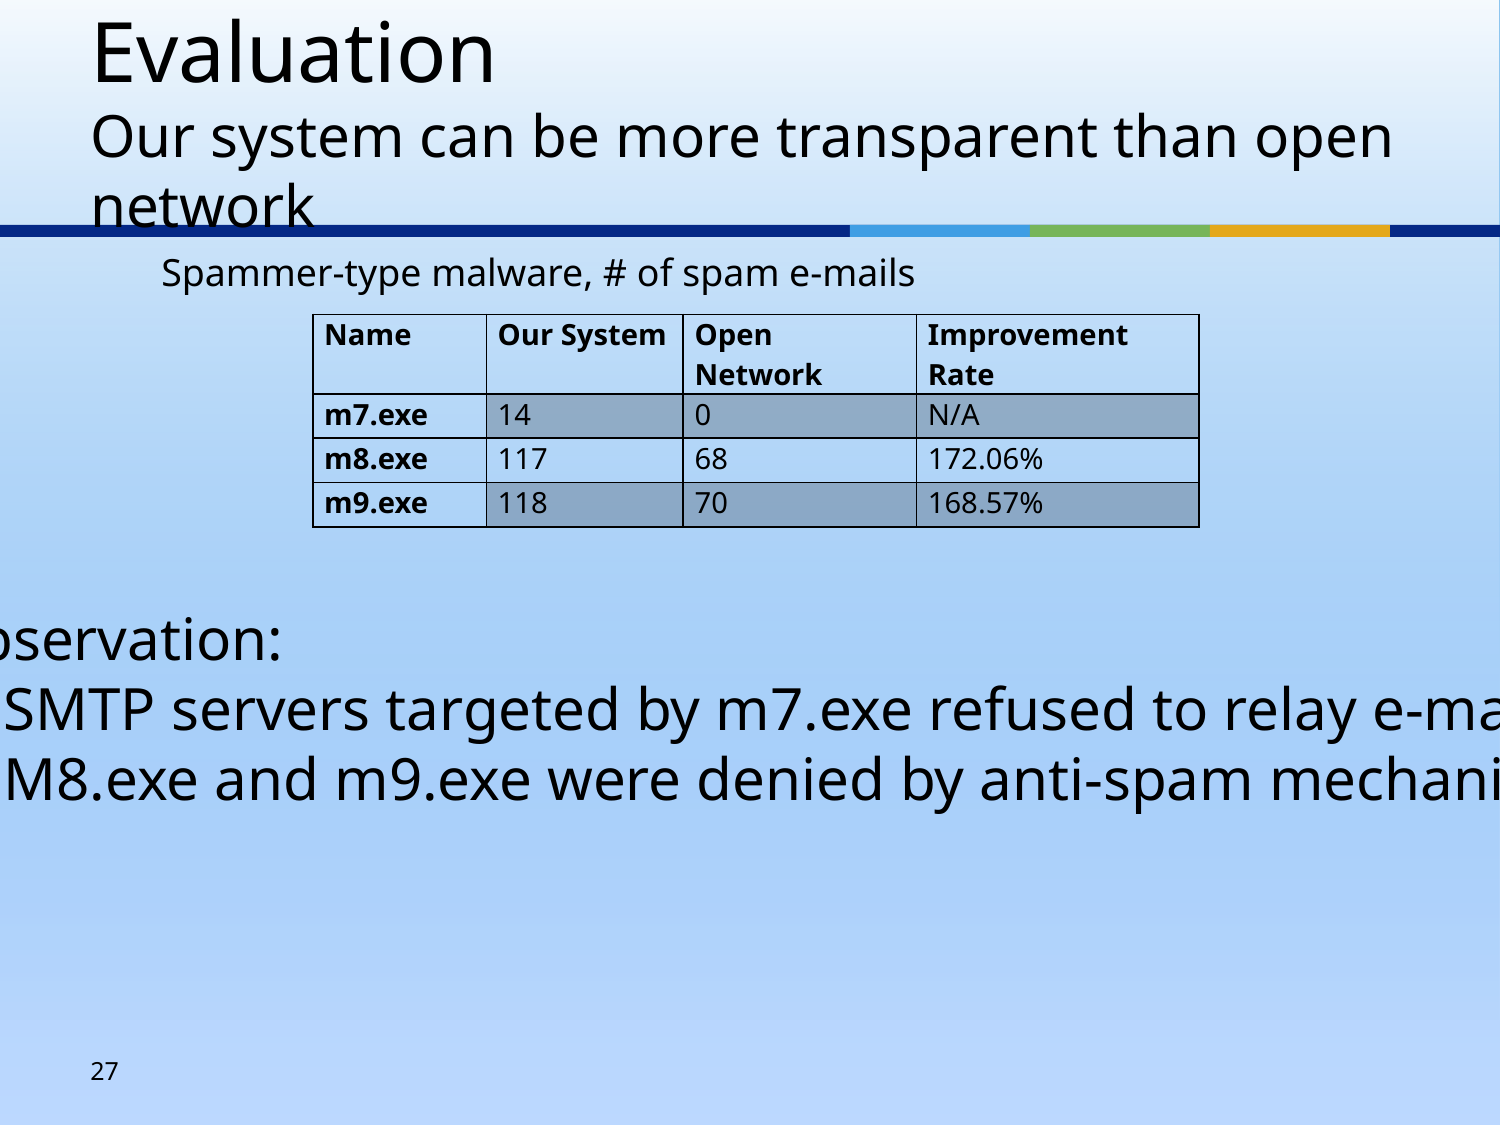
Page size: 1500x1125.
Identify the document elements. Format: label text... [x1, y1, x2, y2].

table_cell 172.06% [917, 439, 1198, 482]
table_cell 117 [487, 439, 682, 482]
table_header Open Network [684, 315, 916, 393]
table_cell m8.exe [314, 439, 486, 482]
title Evaluation Our system can be more transparent than open network [75, 24, 1425, 213]
table_cell 118 [487, 483, 682, 526]
table_header Improvement Rate [917, 315, 1198, 393]
table_cell 14 [487, 395, 682, 437]
table_cell 70 [684, 483, 916, 526]
table_cell 0 [684, 395, 916, 437]
text_box Observation: SMTP servers targeted by m7.exe refused to relay e-mails. M8.exe and m9.exe were denied by anti-spam mechanism. [0, 595, 1500, 820]
table_header Our System [487, 315, 682, 393]
table_cell 68 [684, 439, 916, 482]
table_cell 168.57% [917, 483, 1198, 526]
table_cell m7.exe [314, 395, 486, 437]
table_header Name [314, 315, 486, 393]
slide_number 27 [75, 1042, 426, 1103]
table_cell N/A [917, 395, 1198, 437]
table_cell m9.exe [314, 483, 486, 526]
text_box Spammer-type malware, # of spam e-mails [146, 242, 951, 302]
